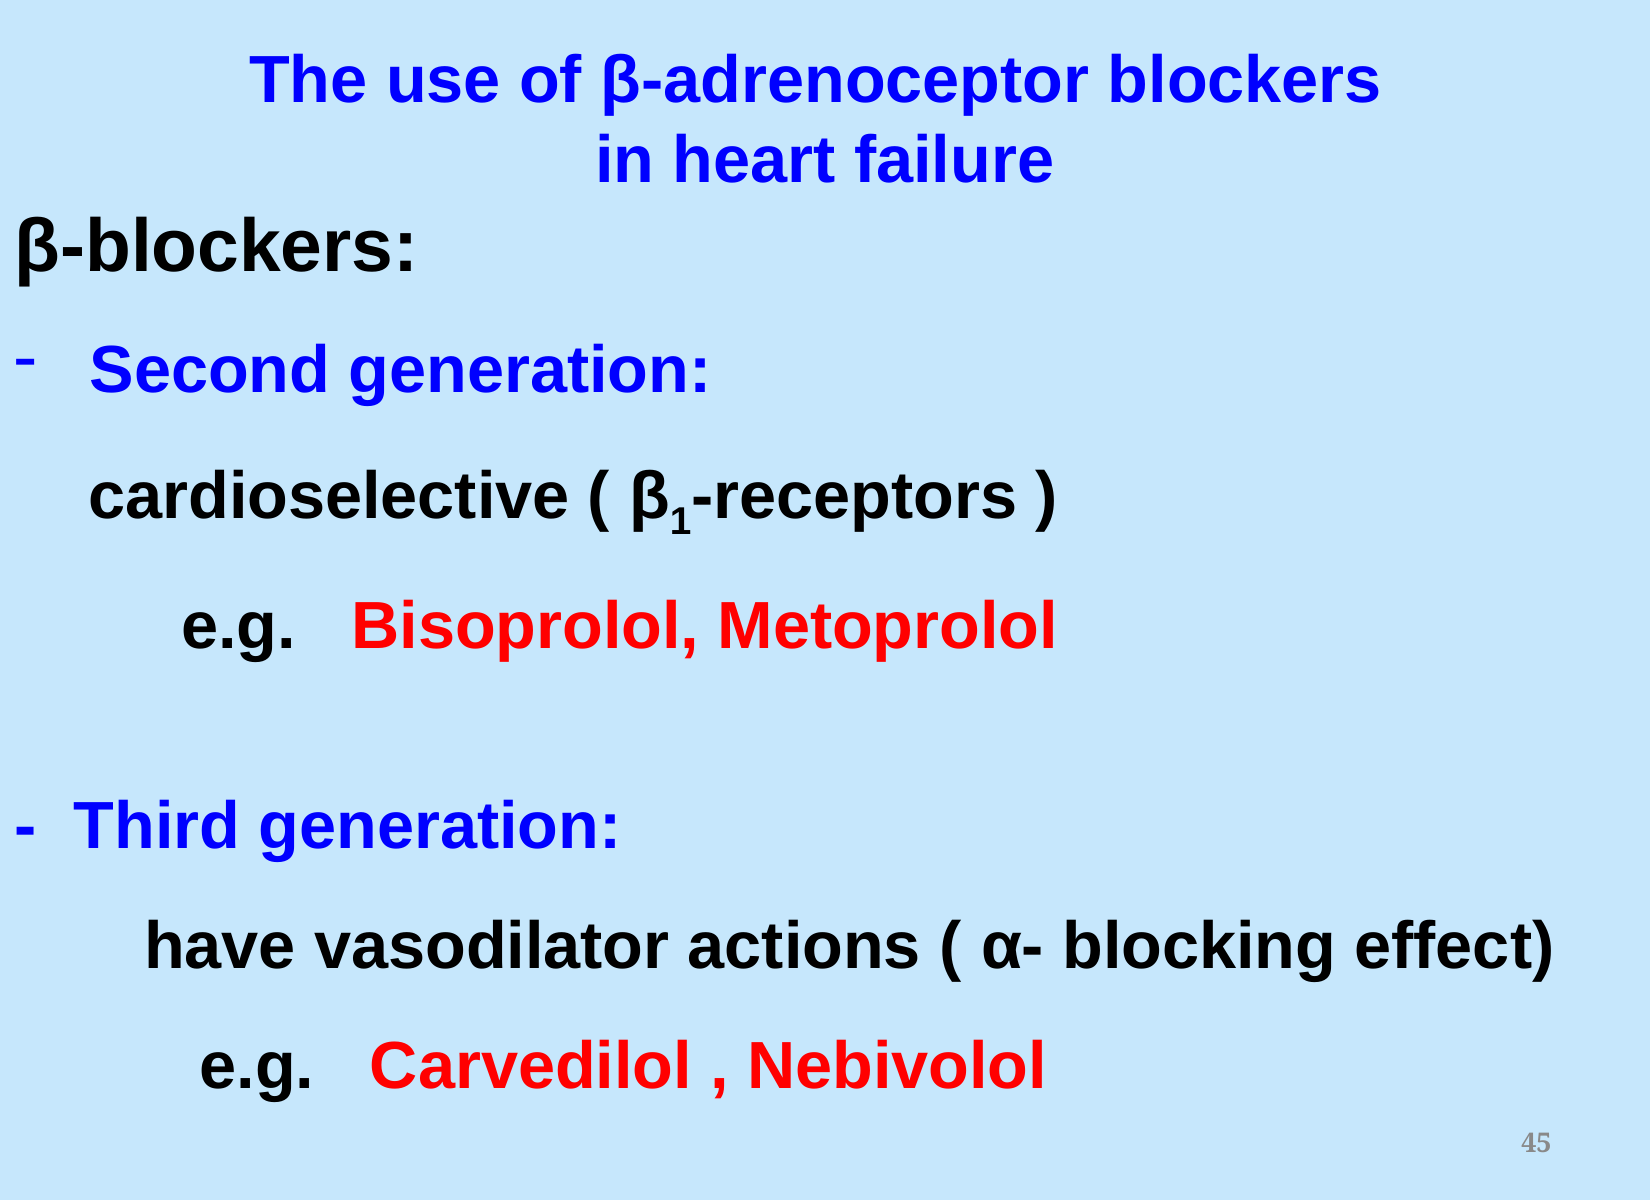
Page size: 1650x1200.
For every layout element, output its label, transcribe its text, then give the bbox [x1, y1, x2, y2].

text_box The use of β-adrenoceptor blockers in heart failure β-blockers: Second generation: cardioselective ( β1-receptors ) e.g. Bisoprolol, Metoprolol - Third generation: have vasodilator actions ( α- blocking effect) e.g. Carvedilol , Nebivolol [0, 28, 1650, 1200]
